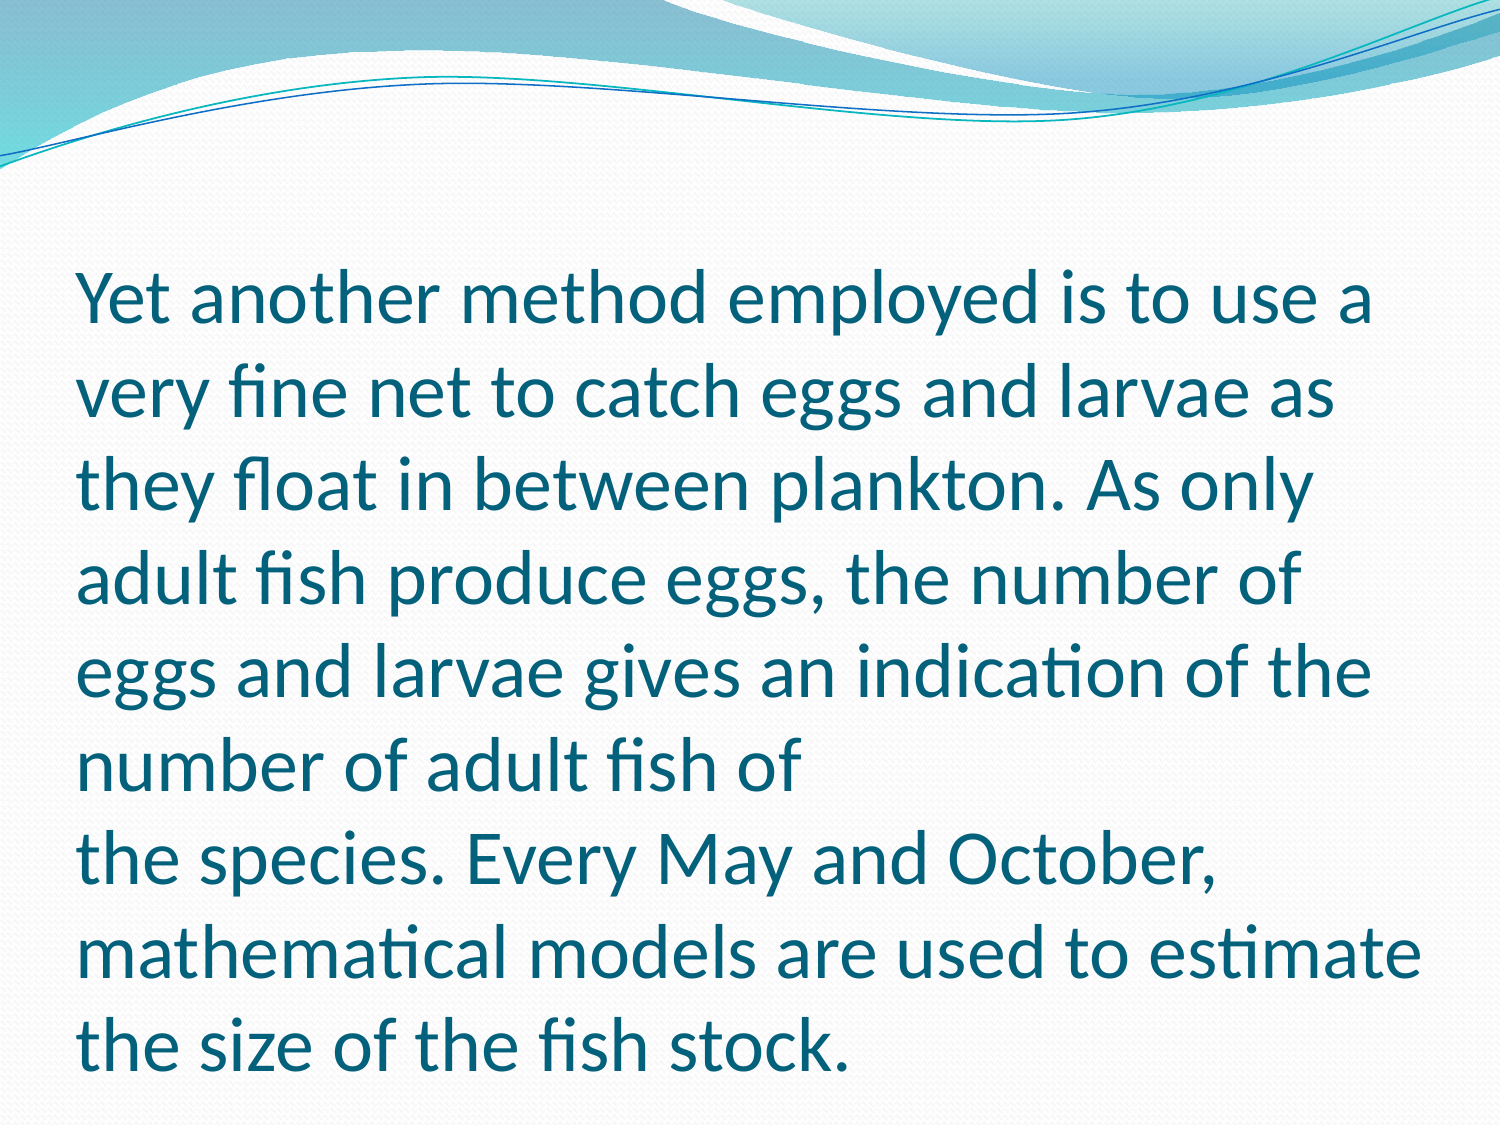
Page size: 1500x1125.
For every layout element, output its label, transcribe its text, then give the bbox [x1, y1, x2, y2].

title Yet another method employed is to use a very fine net to catch eggs and larvae as they float in between plankton. As only adult fish produce eggs, the number of eggs and larvae gives an indication of the number of adult fish of the species. Every May and October, mathematical models are used to estimate the size of the fish stock. [75, 237, 1438, 1088]
